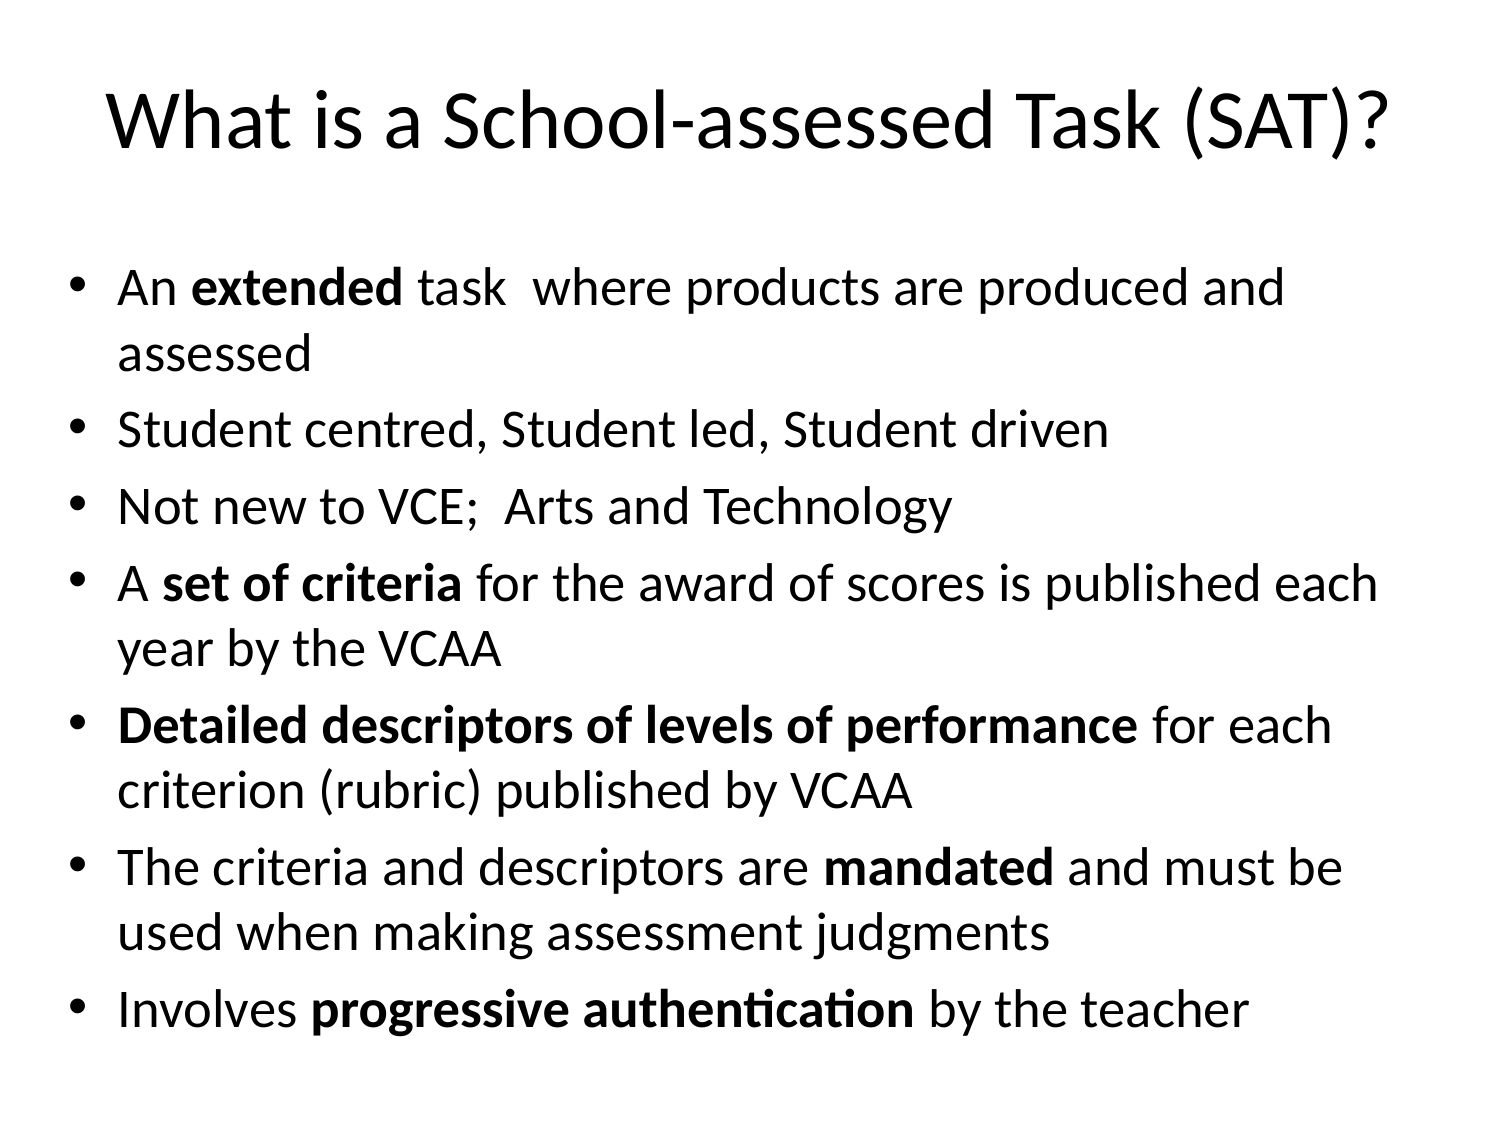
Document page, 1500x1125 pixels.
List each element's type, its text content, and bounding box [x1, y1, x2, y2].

list An extended task where products are produced and assessed Student centred, Student led, Student driven Not new to VCE; Arts and Technology A set of criteria for the award of scores is published each year by the VCAA Detailed descriptors of levels of performance for each criterion (rubric) published by VCAA The criteria and descriptors are mandated and must be used when making assessment judgments Involves progressive authentication by the teacher [53, 243, 1449, 1053]
title What is a School-assessed Task (SAT)? [75, 45, 1425, 185]
